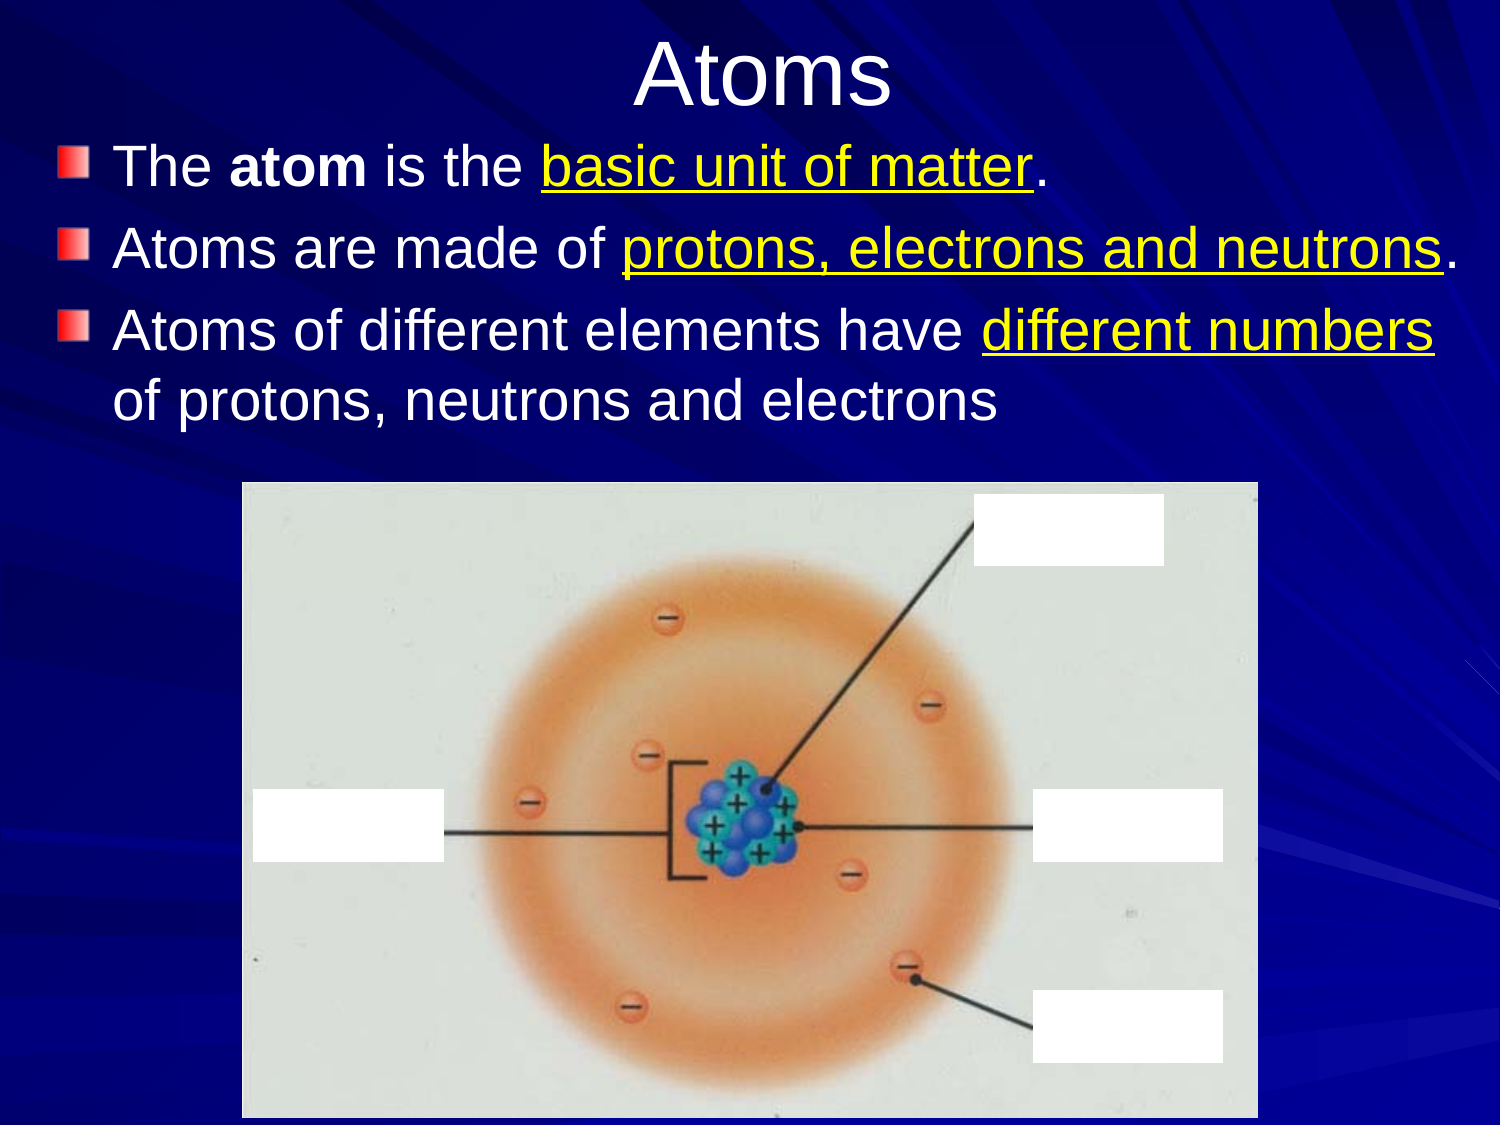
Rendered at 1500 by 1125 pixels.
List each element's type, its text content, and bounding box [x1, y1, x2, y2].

picture [56, 144, 93, 182]
picture [56, 226, 93, 264]
title Atoms [88, 0, 1439, 120]
picture [56, 308, 93, 345]
picture [241, 482, 1259, 1118]
list The atom is the basic unit of matter. Atoms are made of protons, electrons and neutrons. Atoms of different elements have different numbers of protons, neutrons and electrons [40, 120, 1500, 457]
